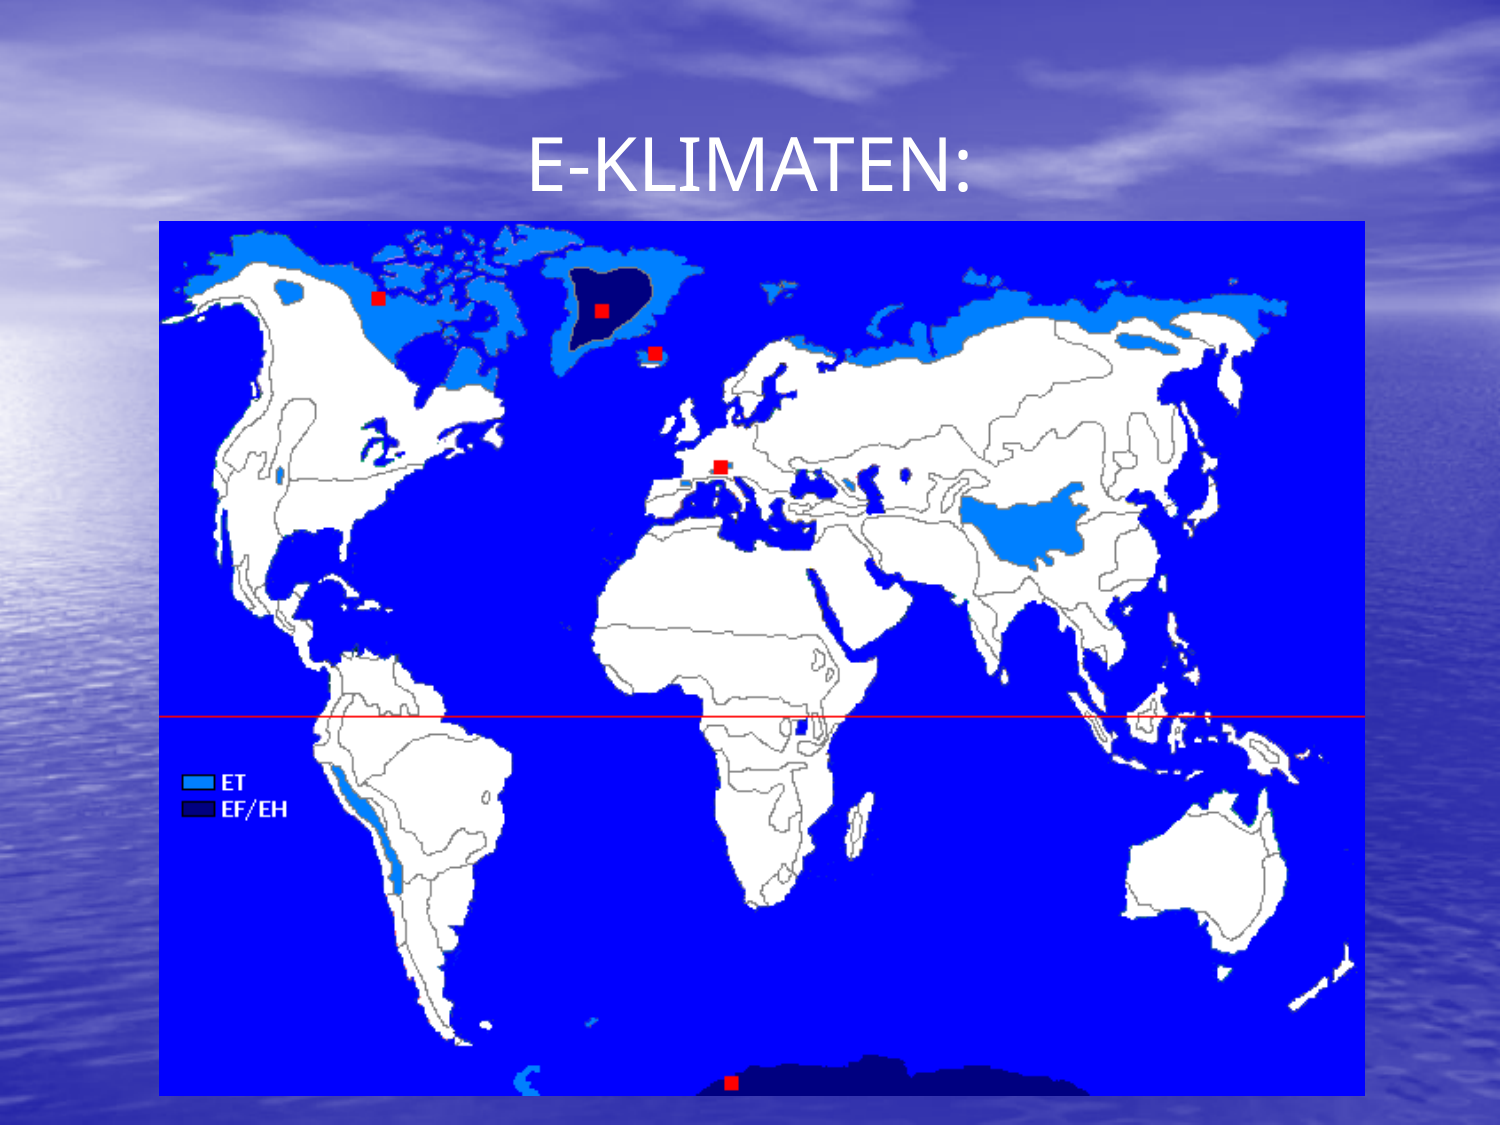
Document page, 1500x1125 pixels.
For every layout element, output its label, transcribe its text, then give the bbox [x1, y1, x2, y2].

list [159, 221, 1365, 1096]
title E-KLIMATEN: [74, 47, 1426, 276]
